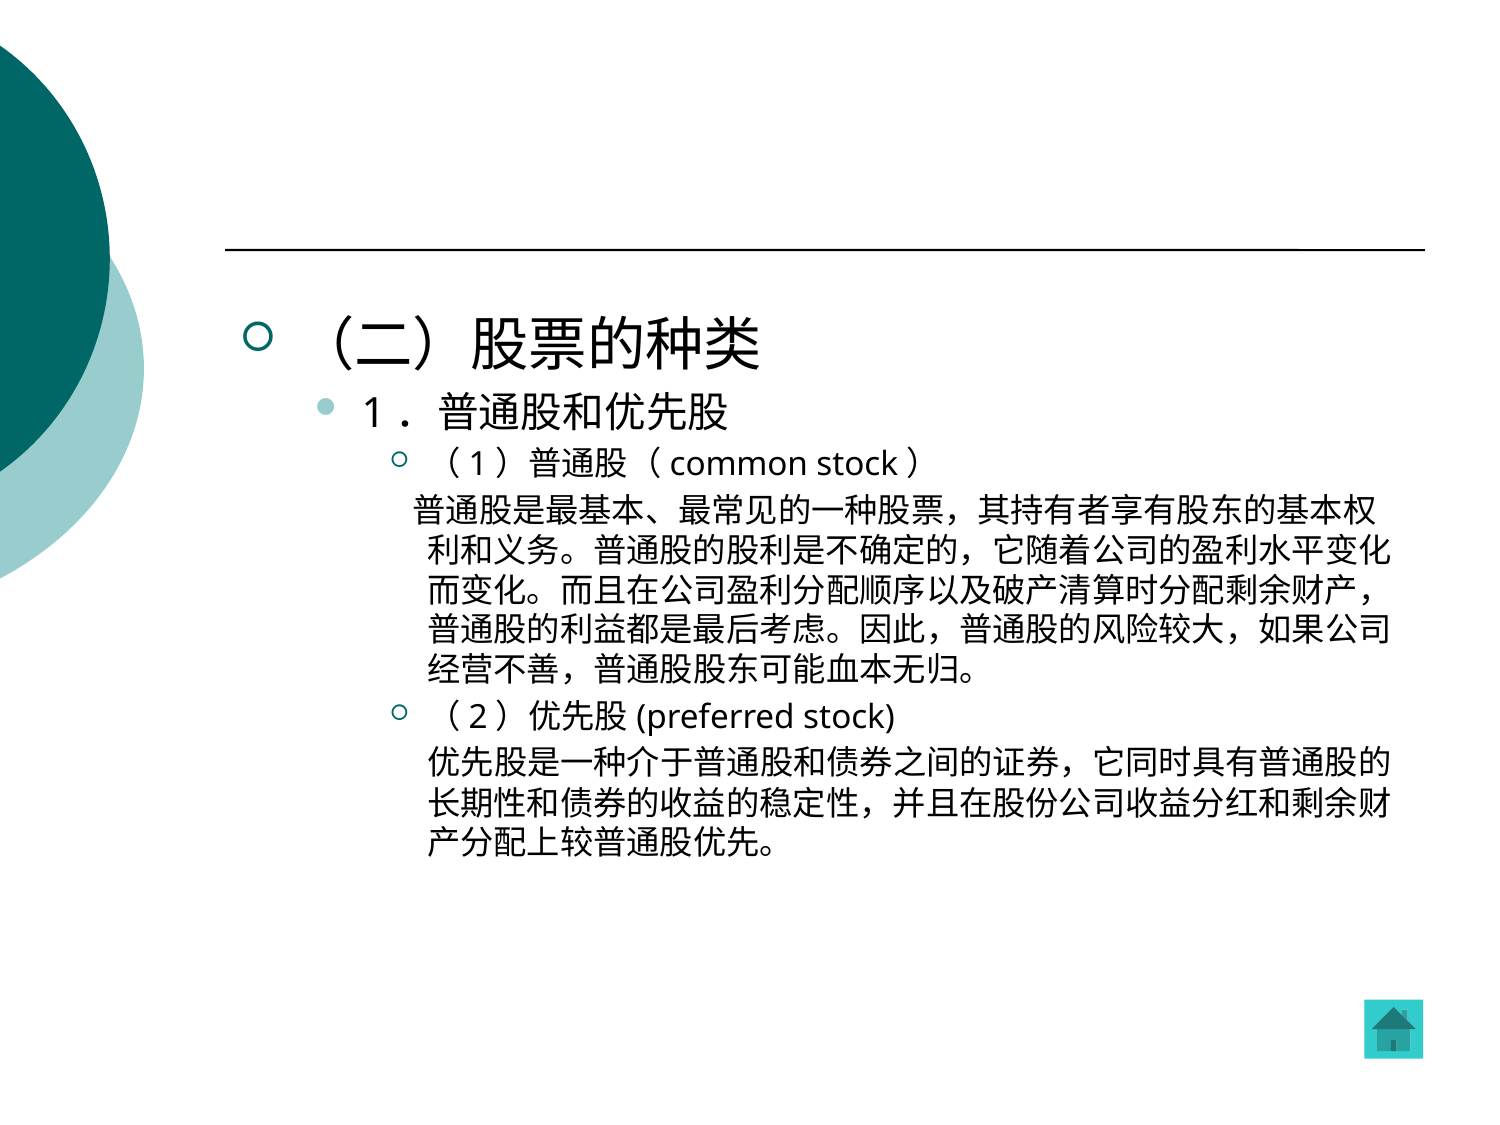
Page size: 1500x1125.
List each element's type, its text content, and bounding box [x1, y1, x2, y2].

text_box [1364, 999, 1424, 1059]
list （二）股票的种类 1．普通股和优先股 （1）普通股（common stock） 普通股是最基本、最常见的一种股票，其持有者享有股东的基本权利和义务。普通股的股利是不确定的，它随着公司的盈利水平变化而变化。而且在公司盈利分配顺序以及破产清算时分配剩余财产，普通股的利益都是最后考虑。因此，普通股的风险较大，如果公司经营不善，普通股股东可能血本无归。 （2）优先股(preferred stock) 优先股是一种介于普通股和债券之间的证券，它同时具有普通股的长期性和债券的收益的稳定性，并且在股份公司收益分红和剩余财产分配上较普通股优先。 [224, 299, 1425, 1036]
table_cell 3 [1378, 1030, 1410, 1051]
